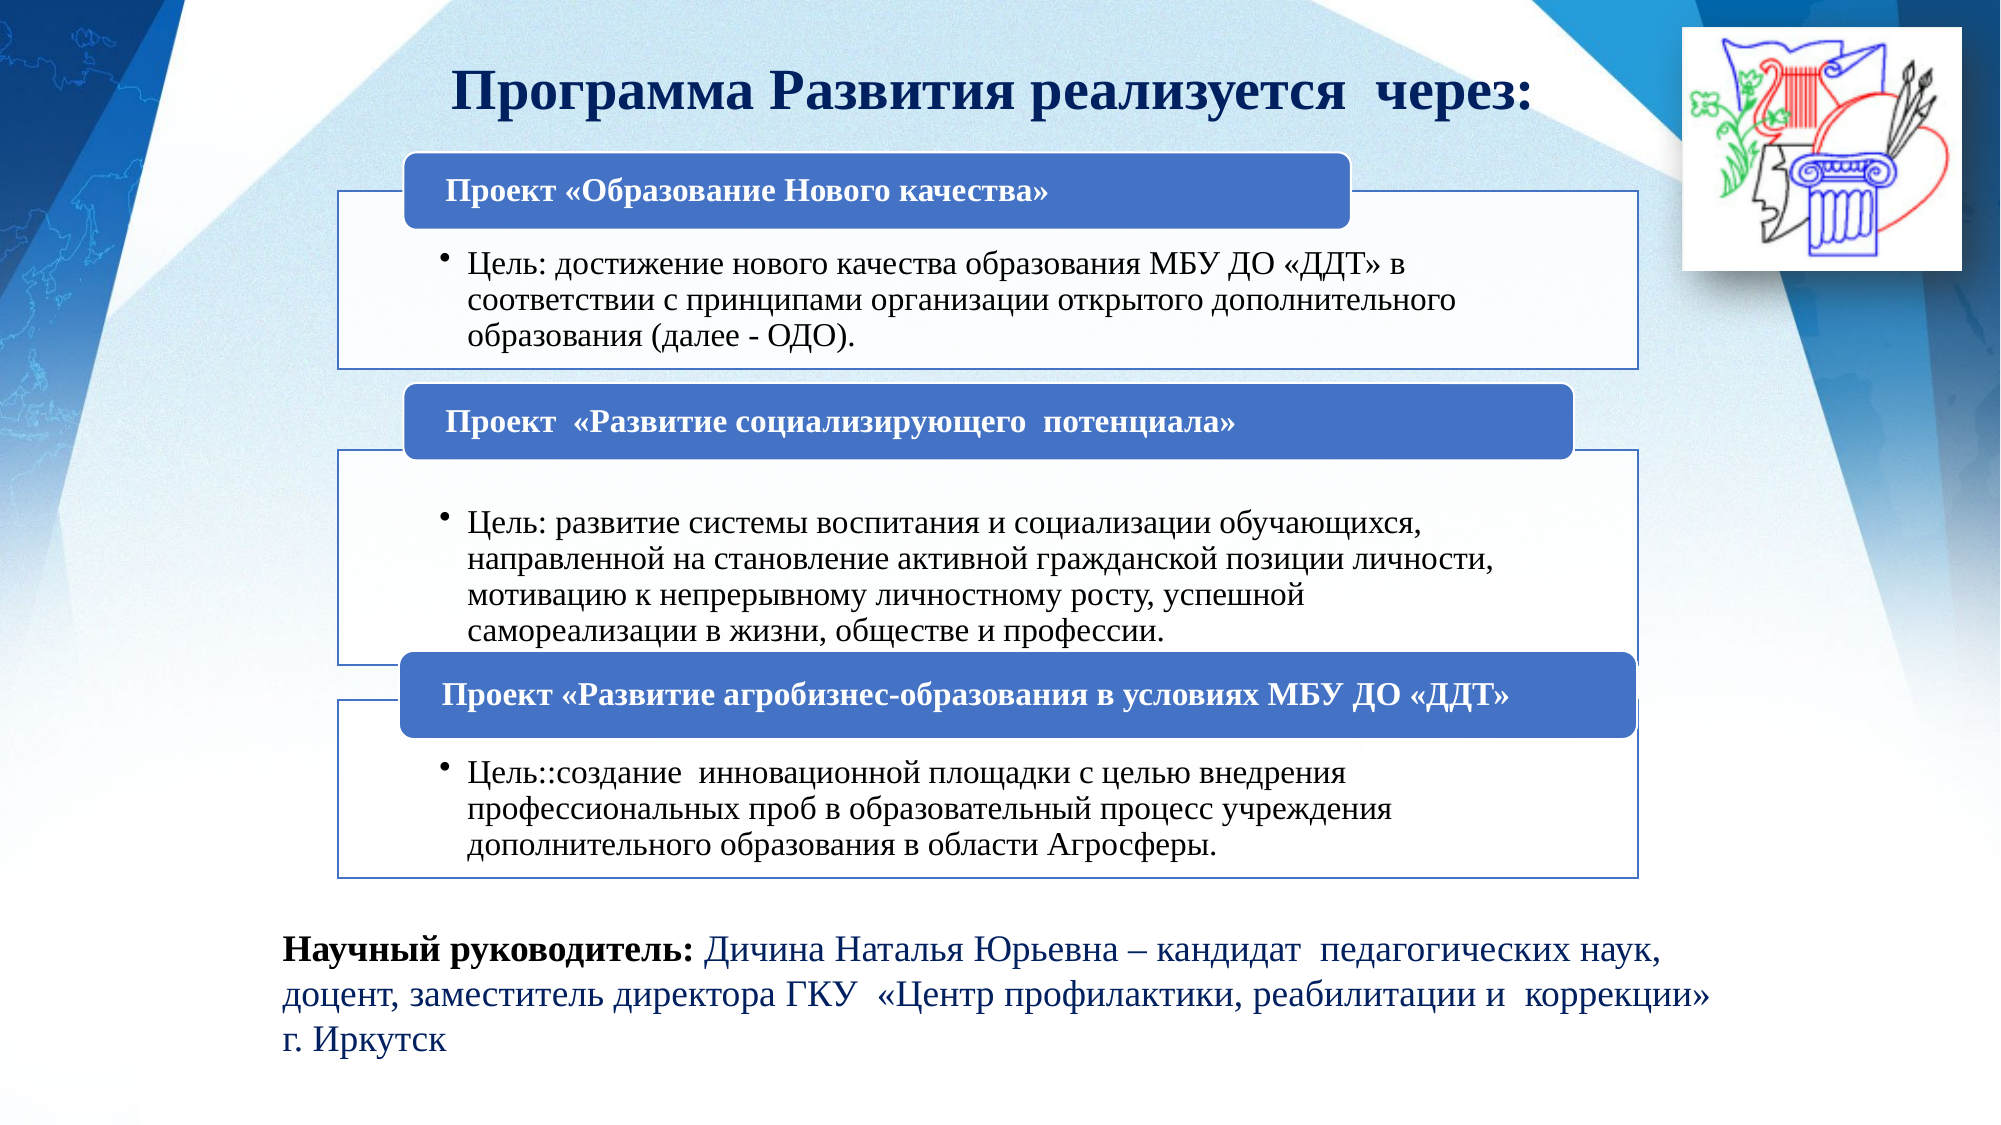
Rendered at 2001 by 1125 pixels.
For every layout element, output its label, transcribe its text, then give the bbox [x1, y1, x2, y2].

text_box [338, 149, 1638, 882]
picture [0, 0, 2001, 1125]
text_box Научный руководитель: Дичина Наталья Юрьевна – кандидат педагогических наук, доцент, заместитель директора ГКУ «Центр профилактики, реабилитации и коррекции» г. Иркутск [267, 916, 1750, 1125]
title Программа Развития реализуется через: [354, 0, 1649, 185]
